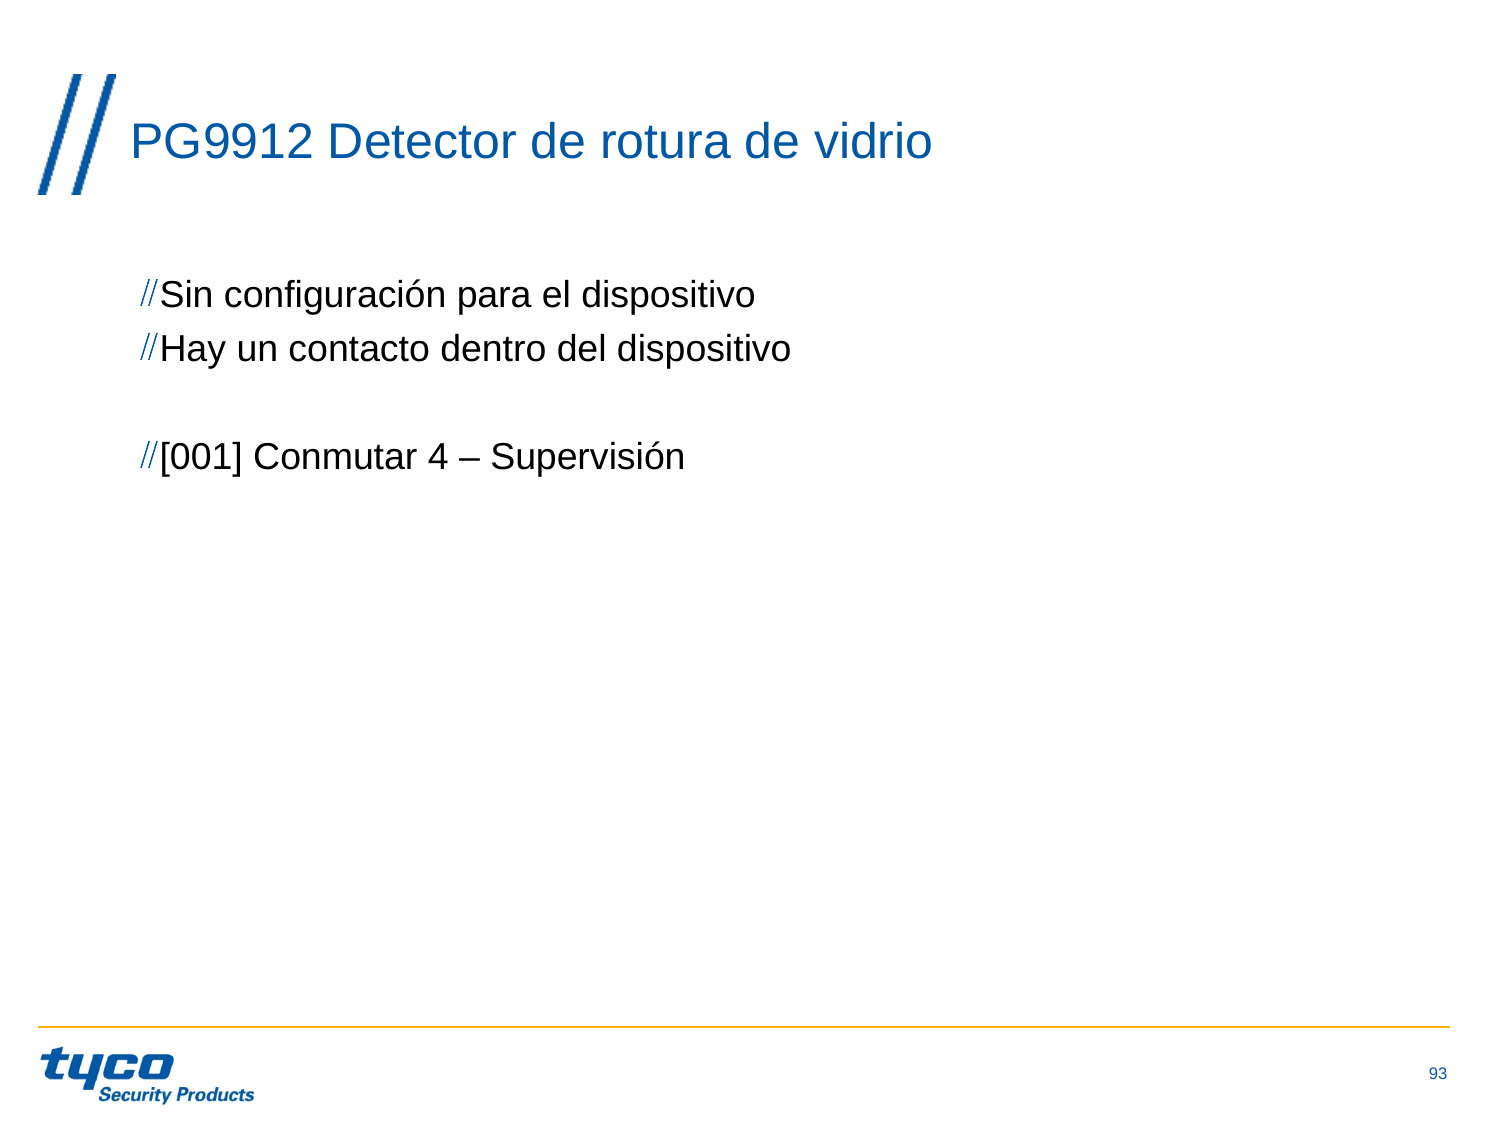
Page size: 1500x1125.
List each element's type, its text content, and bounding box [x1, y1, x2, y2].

slide_number 93 [1387, 1042, 1463, 1103]
picture [140, 333, 167, 360]
picture [37, 74, 115, 195]
picture [140, 441, 167, 468]
list Sin configuración para el dispositivo Hay un contacto dentro del dispositivo [001] Conmutar 4 – Supervisión [124, 262, 1426, 976]
title PG9912 Detector de rotura de vidrio [115, 44, 1426, 233]
picture [140, 279, 167, 306]
picture [34, 1040, 260, 1107]
text_box [97, 1061, 228, 1091]
